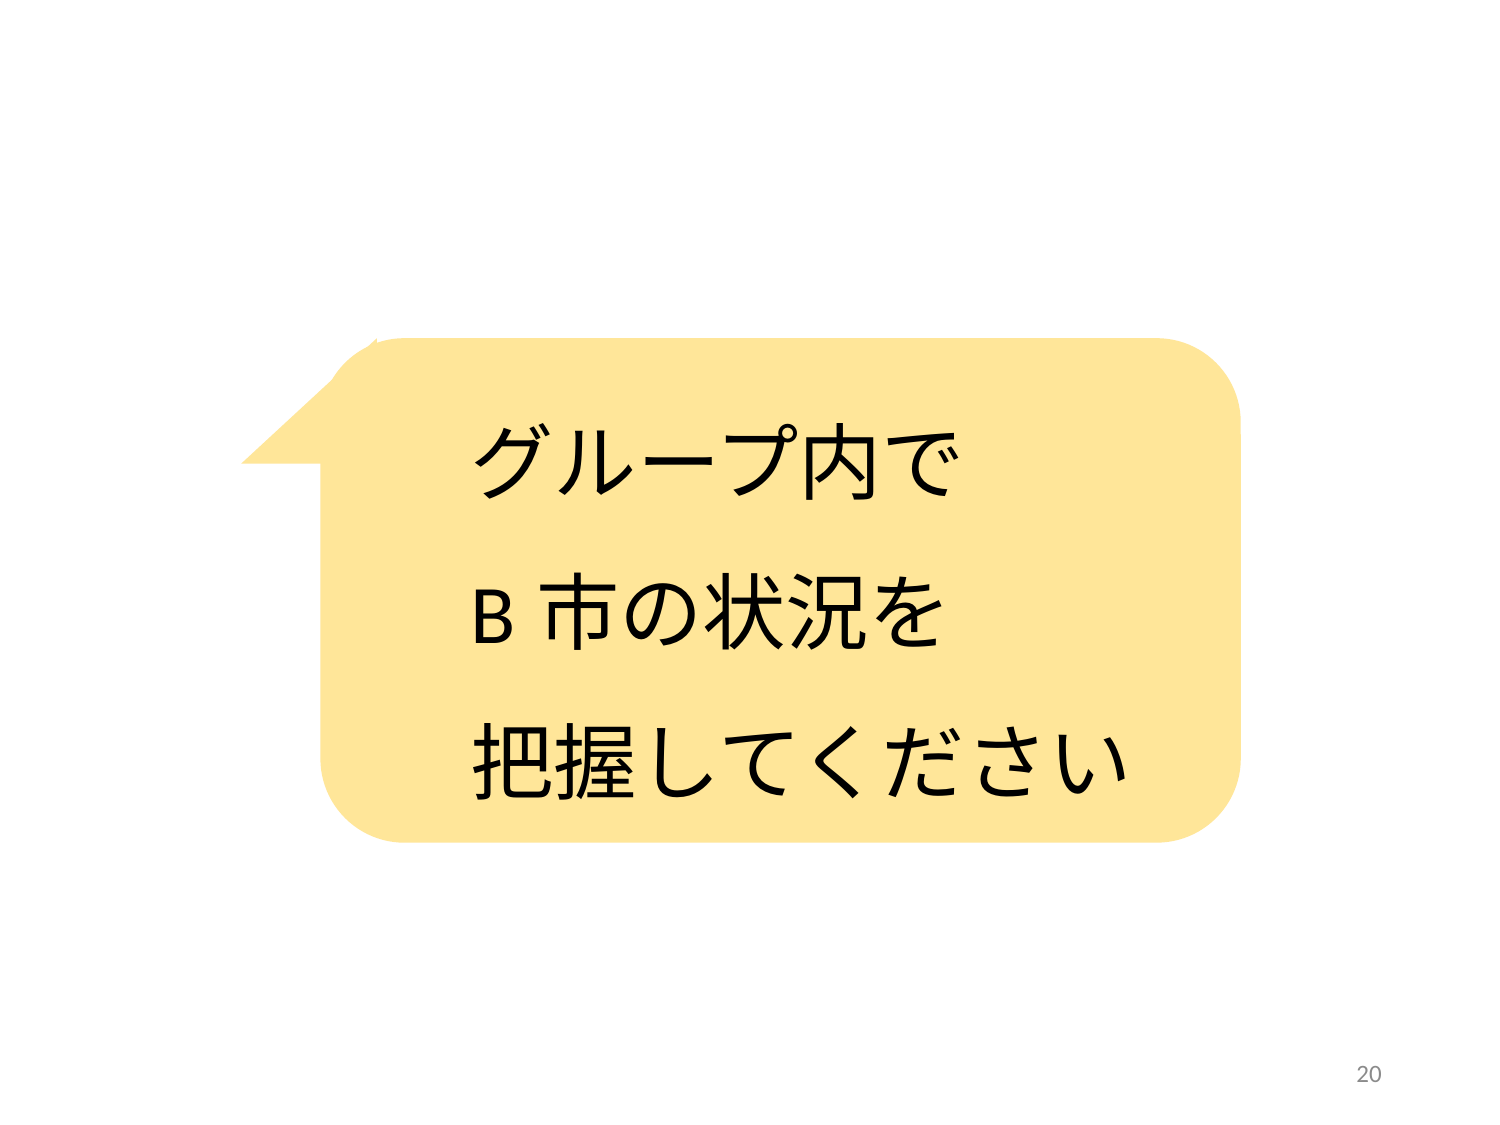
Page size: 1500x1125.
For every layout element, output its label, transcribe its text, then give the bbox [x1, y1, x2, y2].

text_box [238, 335, 378, 465]
text_box [319, 337, 1242, 844]
slide_number 20 [1059, 1042, 1397, 1103]
text_box グループ内で B市の状況を 把握してください [456, 352, 1177, 818]
